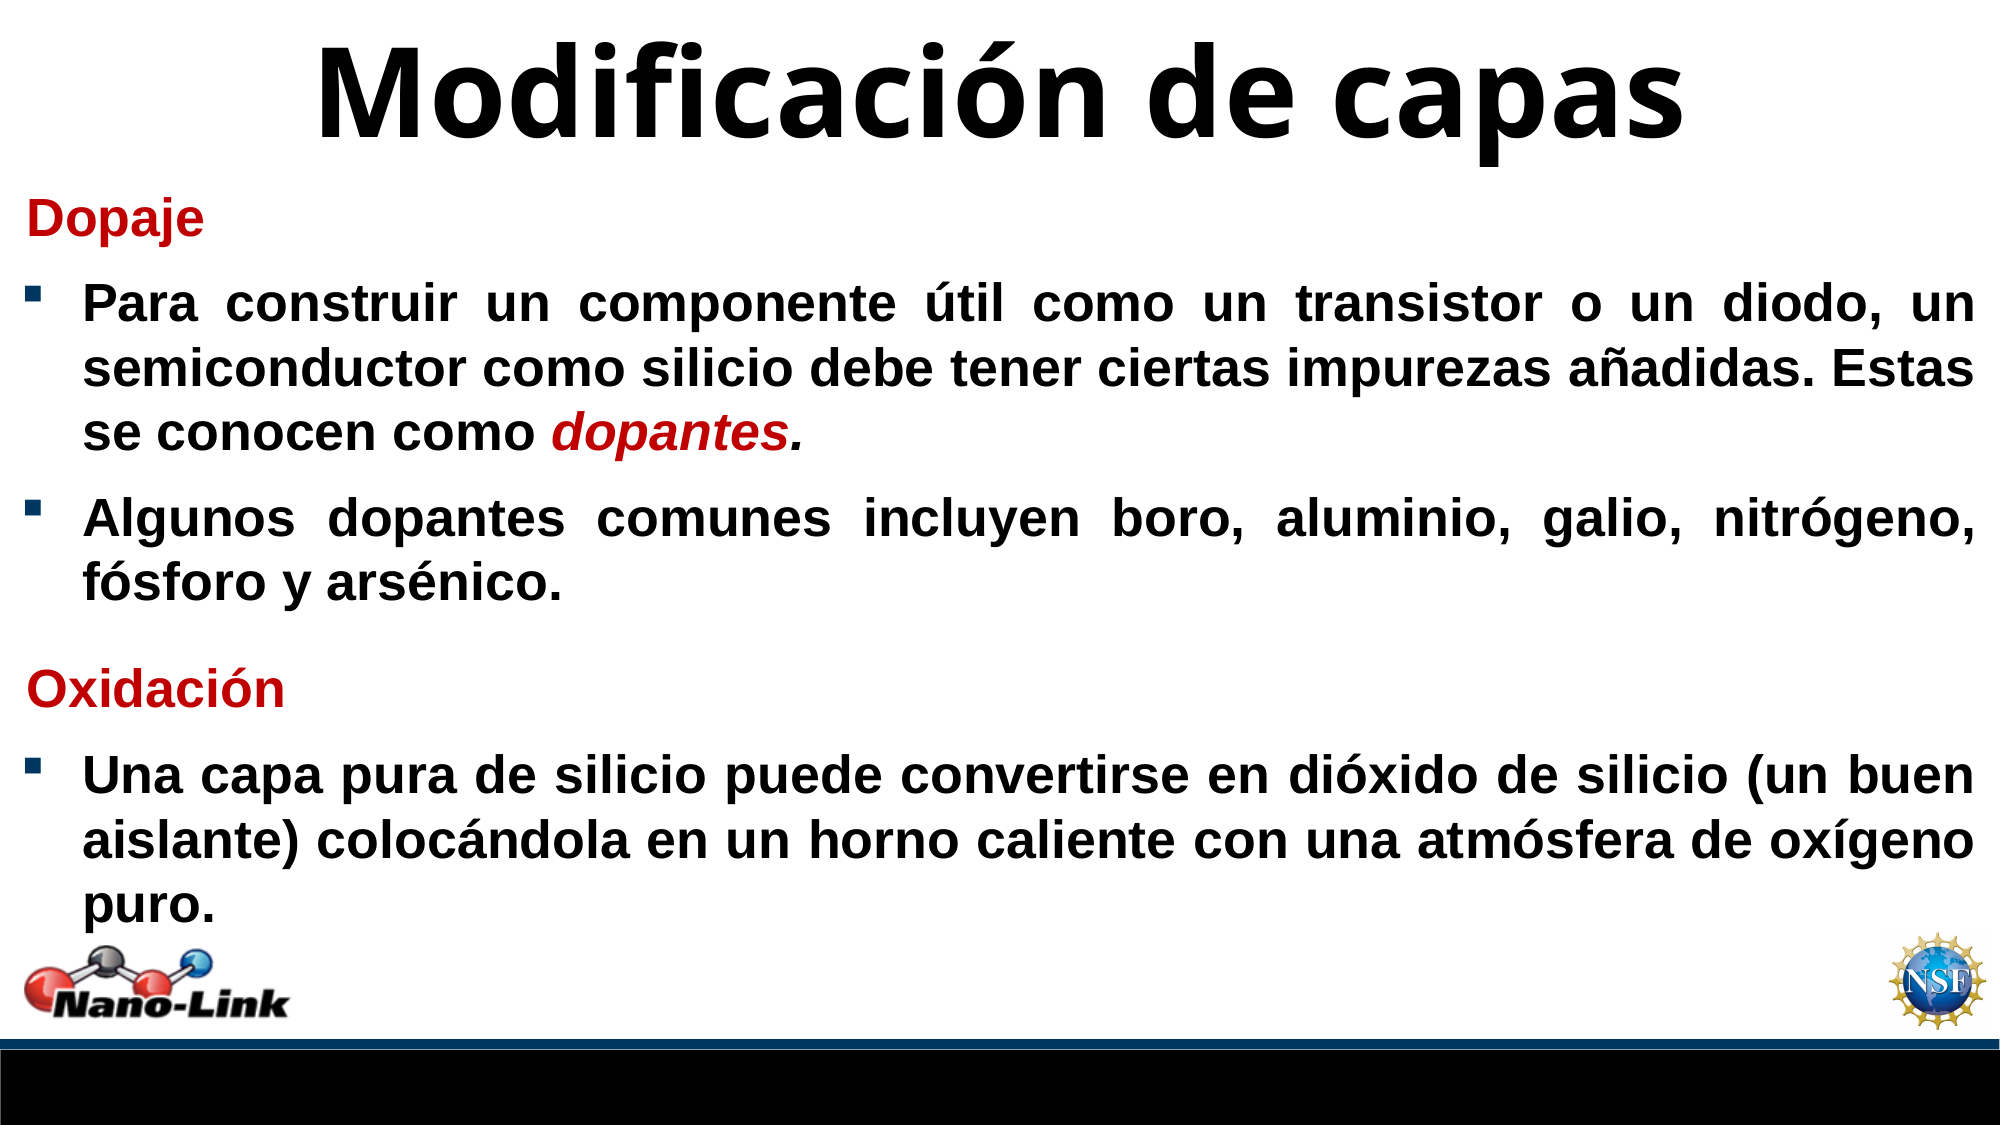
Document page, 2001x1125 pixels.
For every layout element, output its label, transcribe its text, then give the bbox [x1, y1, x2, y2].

text_box Modificación de capas [0, 24, 2000, 150]
picture [16, 935, 305, 1032]
text_box Dopaje Para construir un componente útil como un transistor o un diodo, un semiconductor como silicio debe tener ciertas impurezas añadidas. Estas se conocen como dopantes. Algunos dopantes comunes incluyen boro, aluminio, galio, nitrógeno, fósforo y arsénico. Oxidación Una capa pura de silicio puede convertirse en dióxido de silicio (un buen aislante) colocándola en un horno caliente con una atmósfera de oxígeno puro. [12, 174, 1979, 949]
picture [1886, 931, 1988, 1032]
